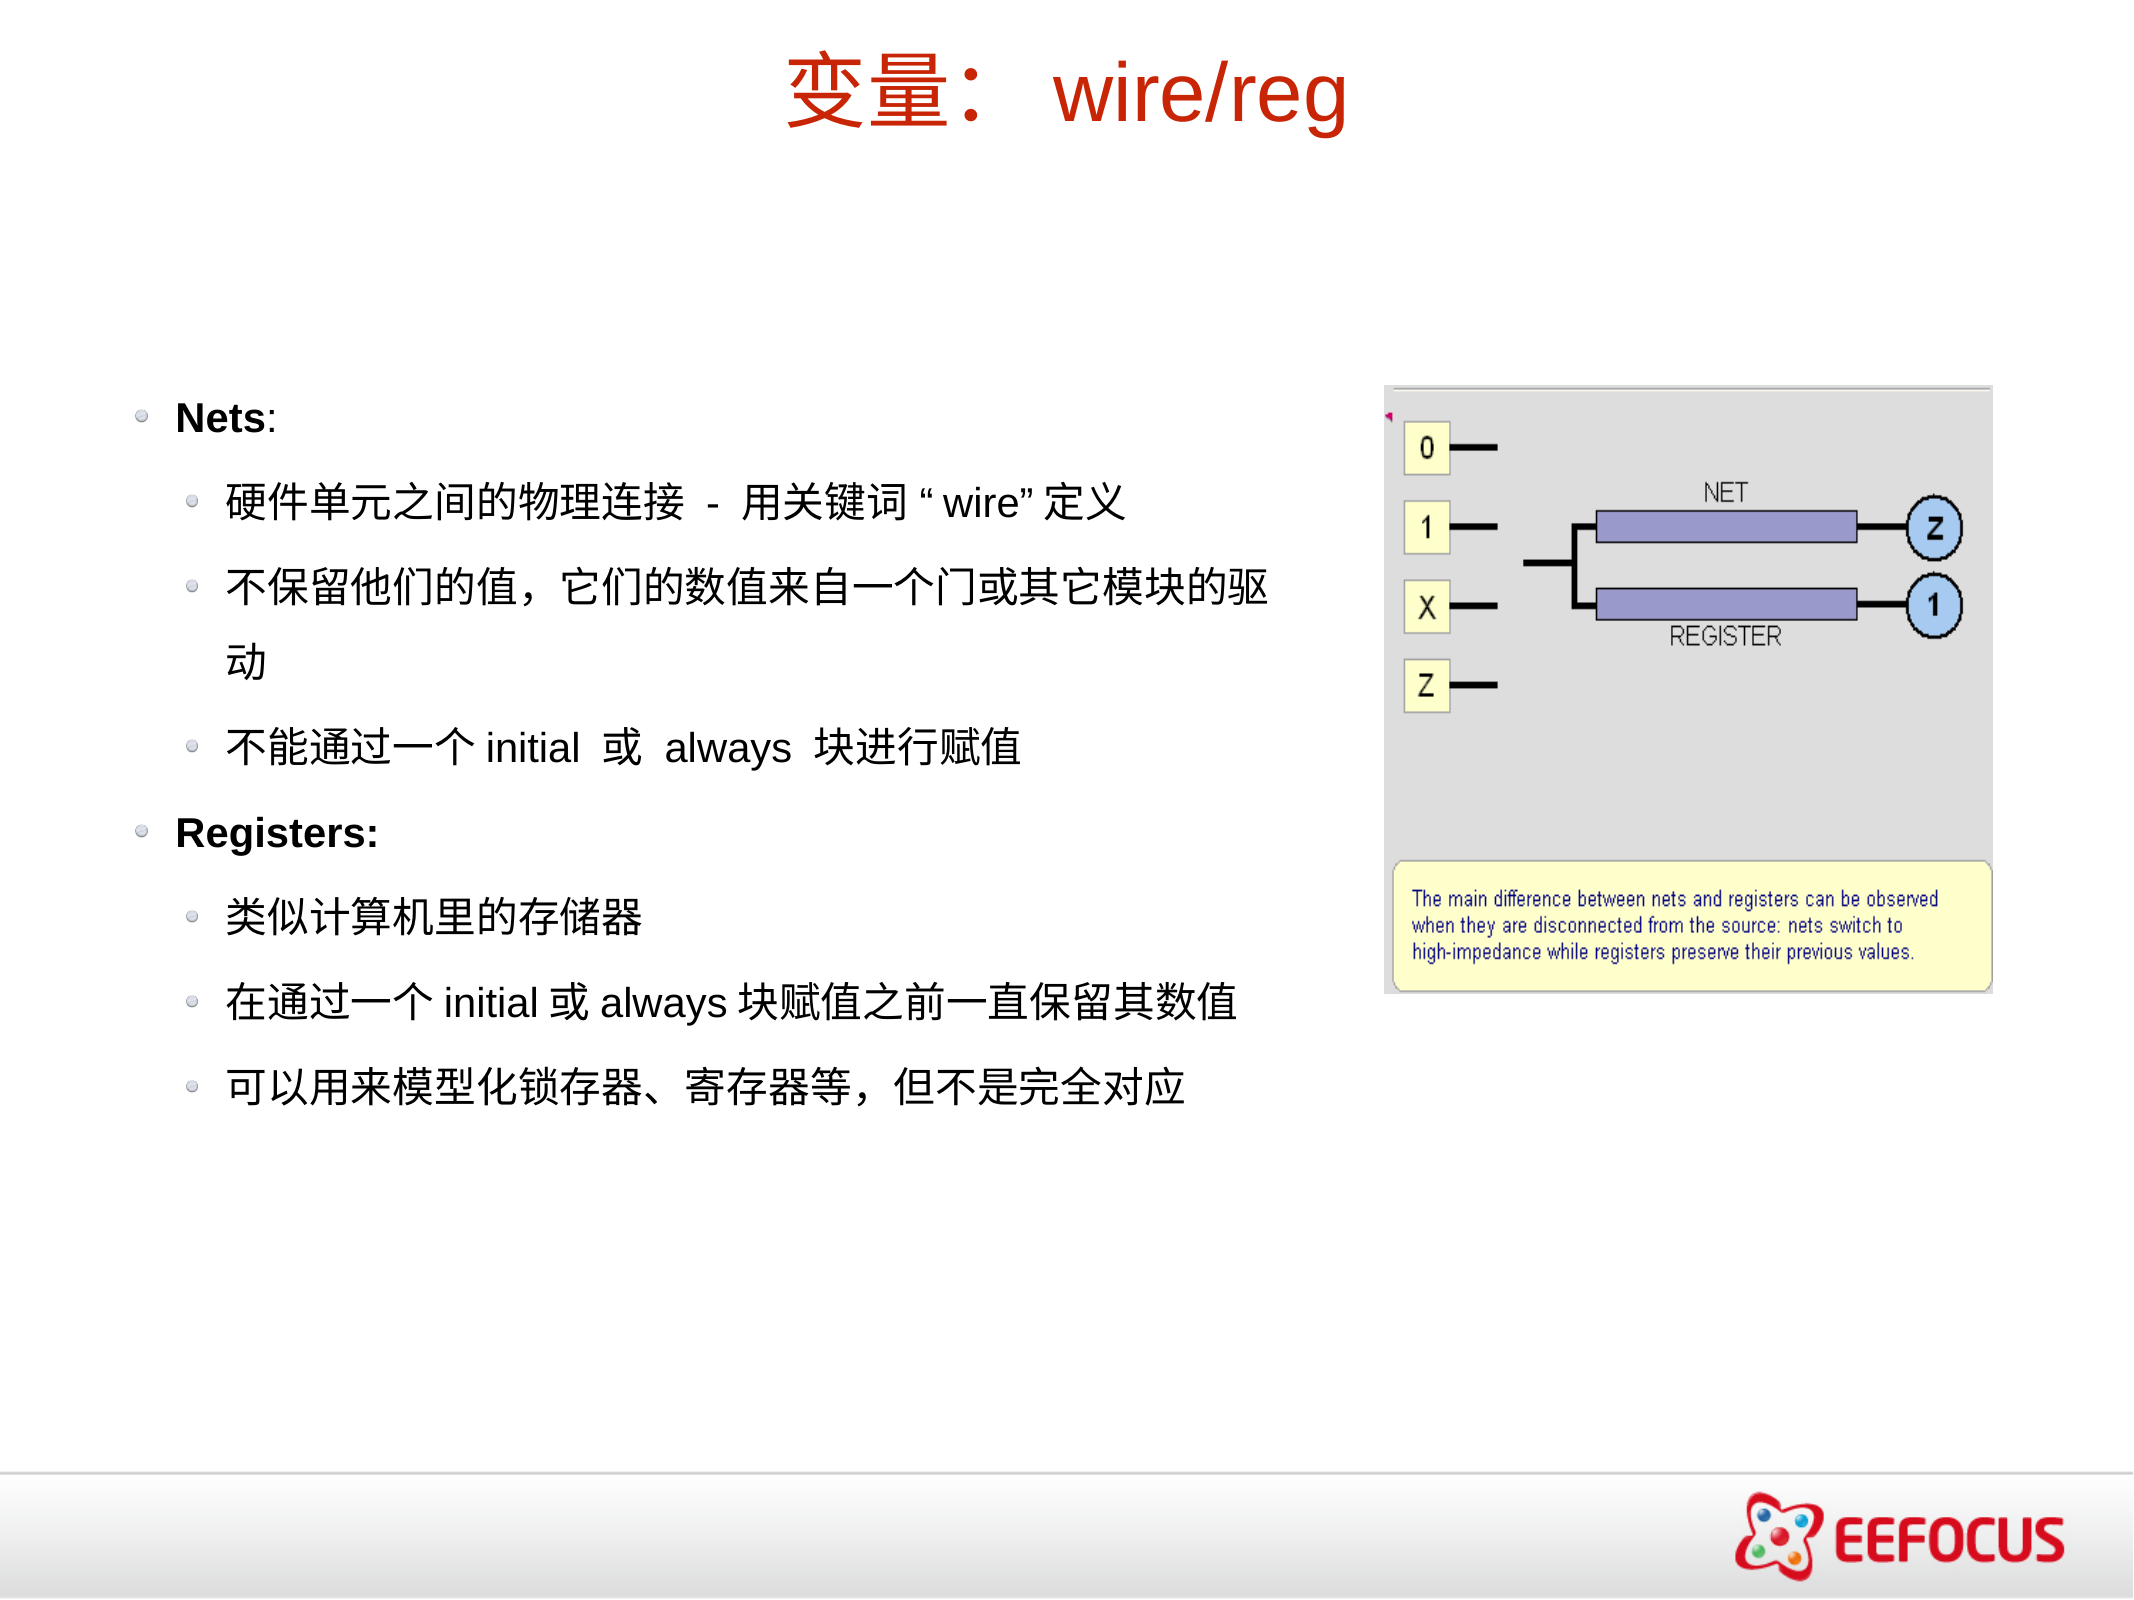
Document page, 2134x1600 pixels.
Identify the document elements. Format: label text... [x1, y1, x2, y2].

picture [0, 0, 2134, 1600]
text_box Nets: 硬件单元之间的物理连接 - 用关键词 “wire”定义 不保留他们的值，它们的数值来自一个门或其它模块的驱动 不能通过一个initial 或 always 块进行赋值 Registers: 类似计算机里的存储器 在通过一个initial或always块赋值之前一直保留其数值 可以用来模型化锁存器、寄存器等，但不是完全对应 [124, 354, 1282, 1137]
title 变量：wire/reg [106, 2, 2028, 173]
